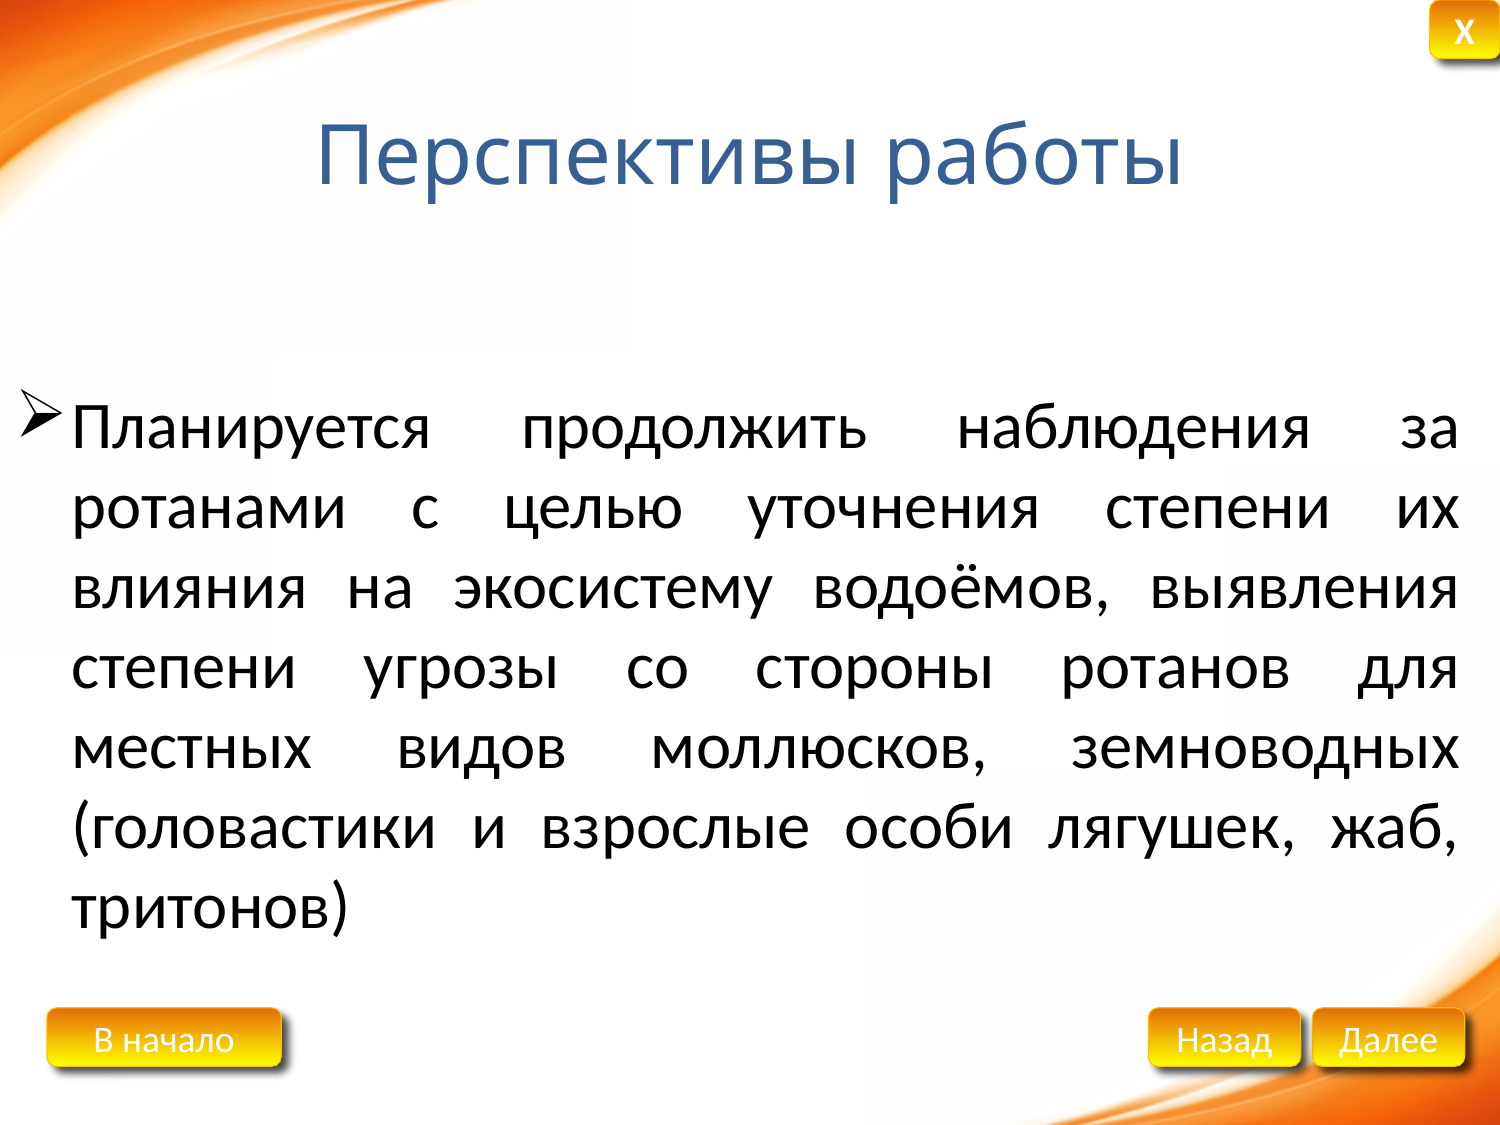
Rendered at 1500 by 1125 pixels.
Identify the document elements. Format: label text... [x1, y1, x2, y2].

picture [0, 0, 1434, 46]
title Перспективы работы [0, 46, 1500, 247]
picture [0, 247, 1500, 1125]
list Планируется продолжить наблюдения за ротанами с целью уточнения степени их влияния на экосистему водоёмов, выявления степени угрозы со стороны ротанов для местных видов моллюсков, земноводных (головастики и взрослые особи лягушек, жаб, тритонов) [0, 280, 1477, 985]
